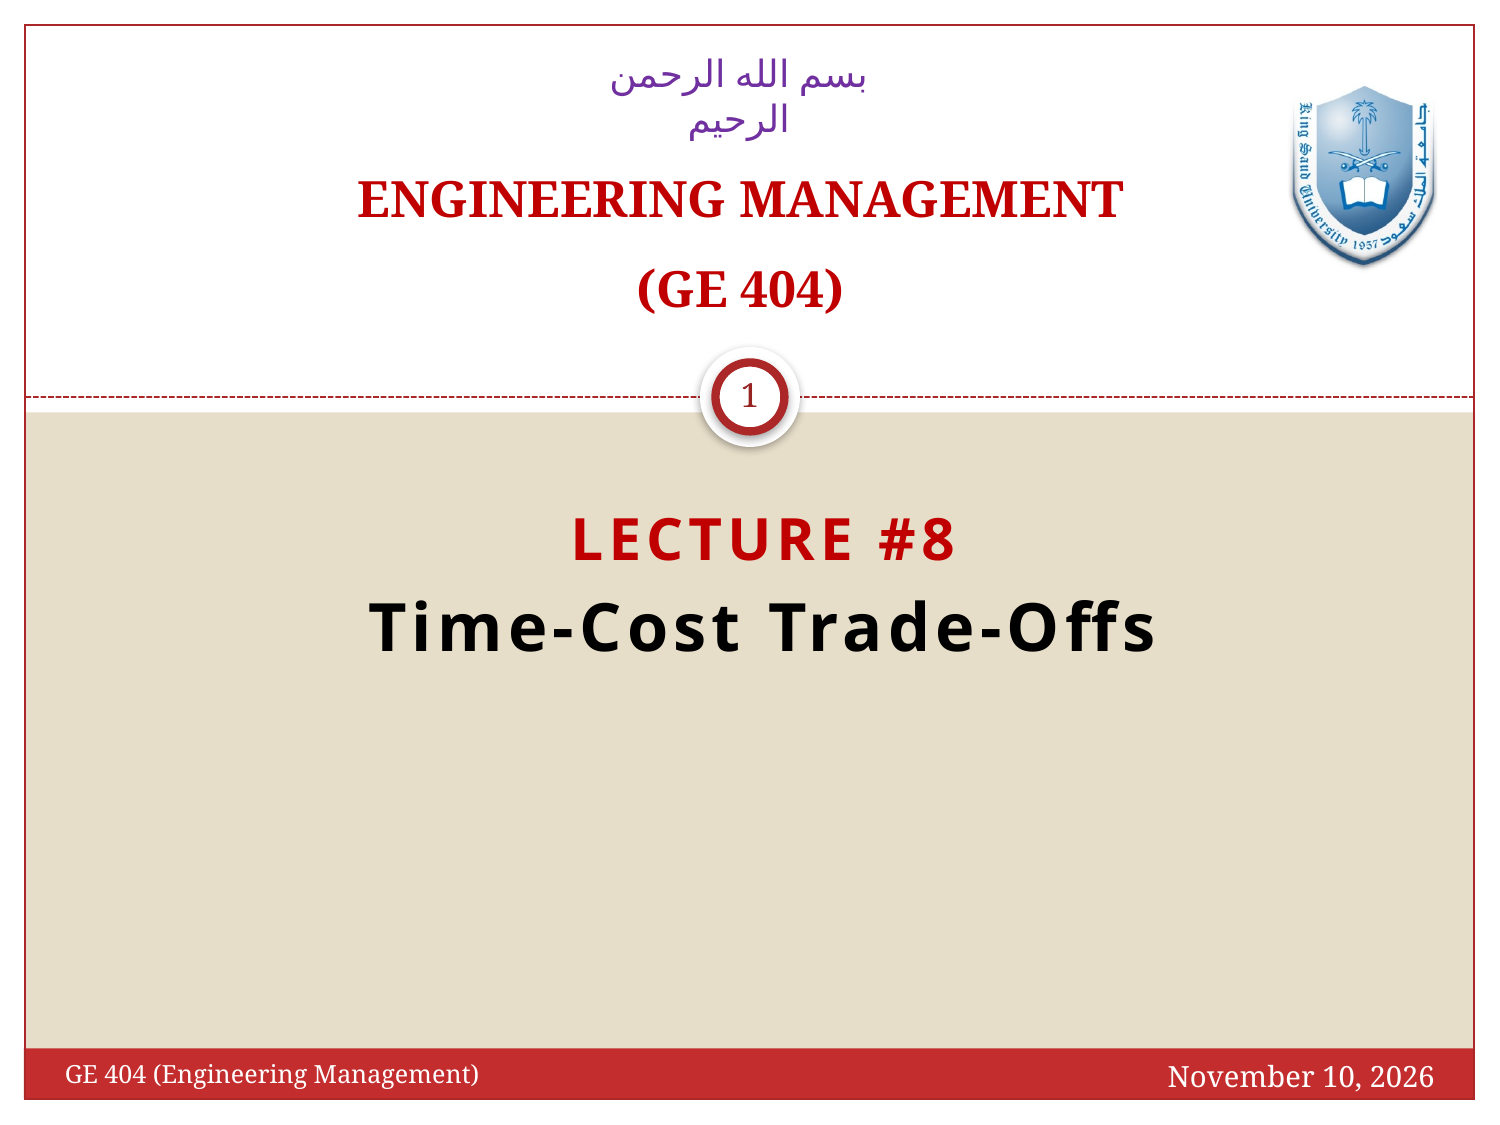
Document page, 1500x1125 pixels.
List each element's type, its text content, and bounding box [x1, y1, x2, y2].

slide_number 1 [712, 360, 788, 434]
footer GE 404 (Engineering Management) [50, 1051, 638, 1112]
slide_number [950, 1050, 1450, 1111]
text_box بسم الله الرحمن الرحيم [561, 42, 917, 148]
title ENGINEERING MANAGEMENT (GE 404) [225, 137, 1258, 325]
picture [1287, 74, 1438, 273]
subtitle Lecture #8 Time-Cost Trade-Offs [50, 437, 1475, 675]
